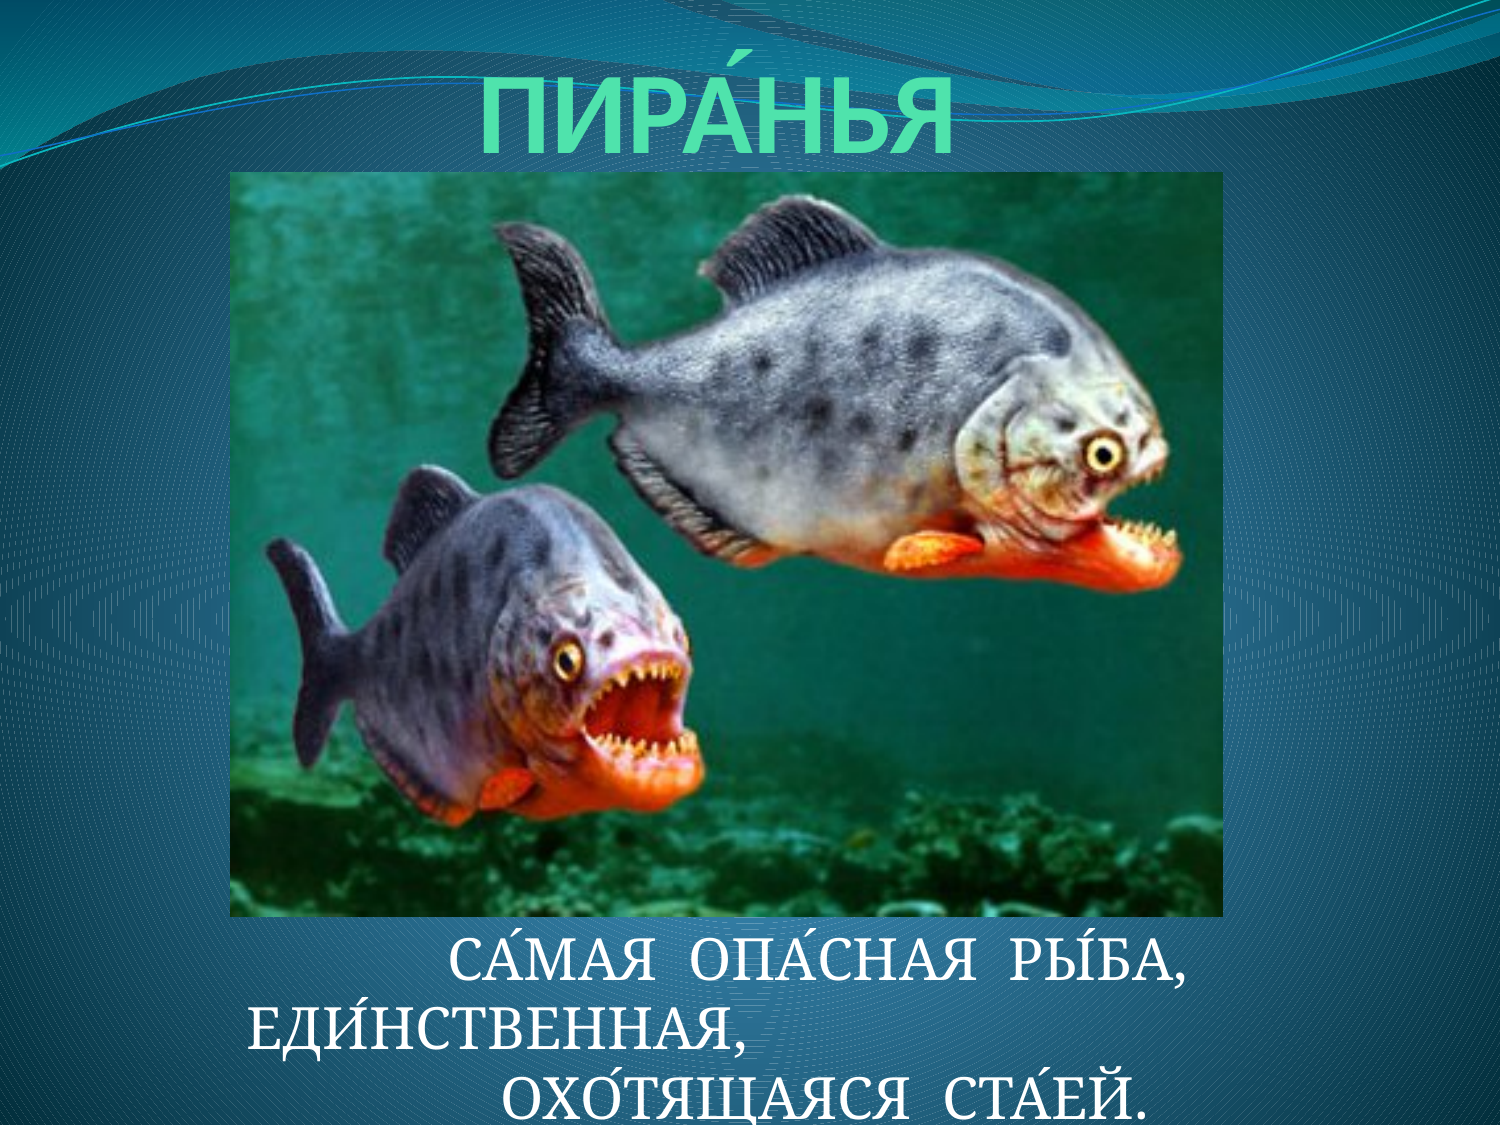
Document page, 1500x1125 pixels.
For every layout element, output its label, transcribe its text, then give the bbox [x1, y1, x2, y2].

picture [229, 172, 1223, 918]
title ПИРА́НЬЯ [398, 0, 1500, 177]
list СА́МАЯ ОПА́СНАЯ РЫ́БА, ЕДИ́НСТВЕННАЯ, ОХО́ТЯЩАЯСЯ СТА́ЕЙ. [187, 913, 1463, 1125]
